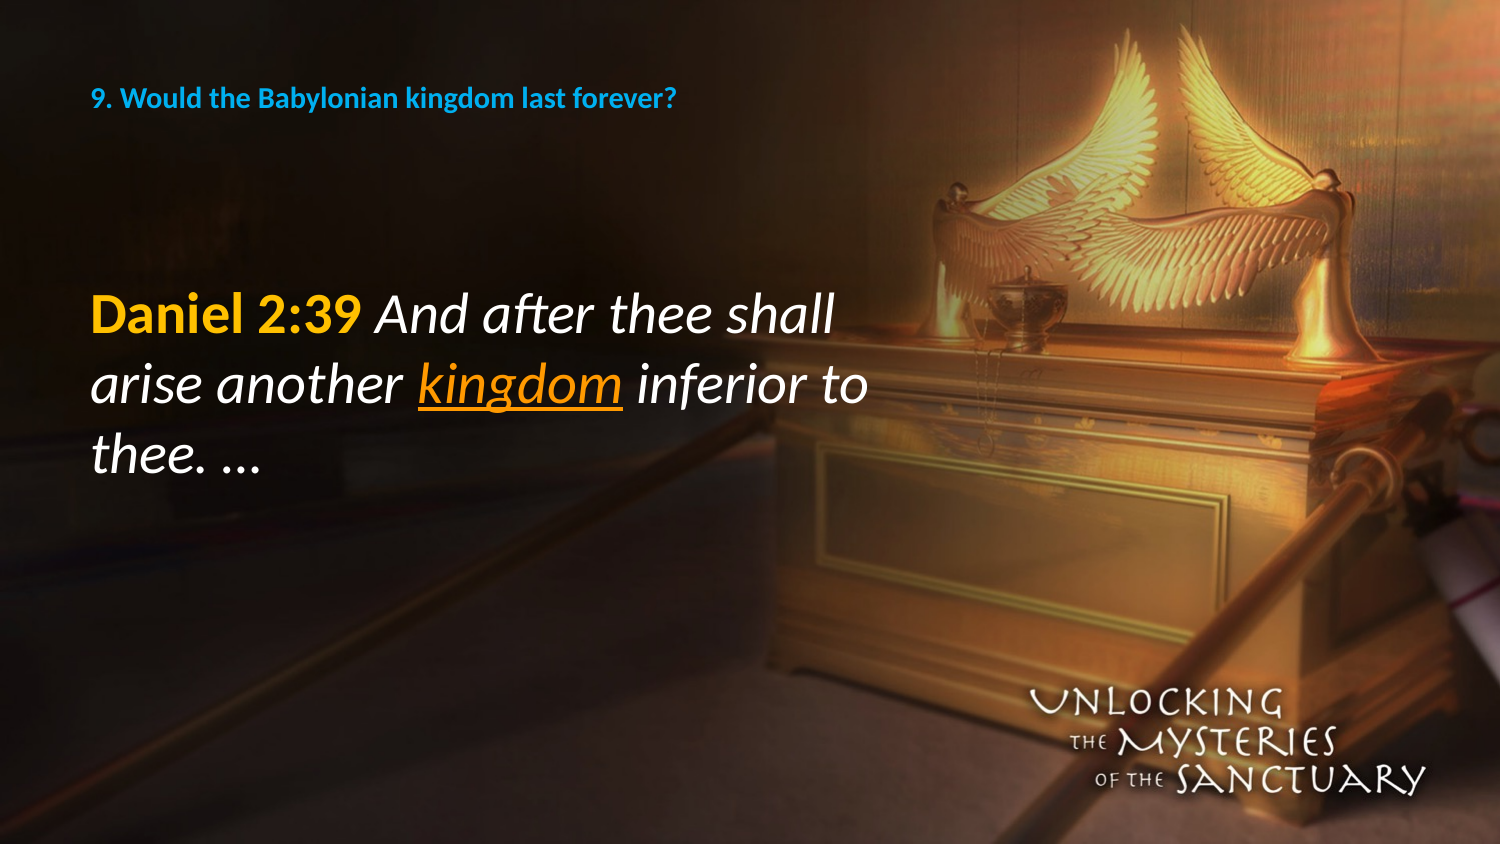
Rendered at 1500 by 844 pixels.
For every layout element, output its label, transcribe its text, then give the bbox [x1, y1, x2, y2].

picture [0, 0, 1500, 844]
title 9. Would the Babylonian kingdom last forever? [75, 33, 1425, 175]
list Daniel 2:39 And after thee shall arise another kingdom inferior to thee. … [75, 267, 955, 754]
